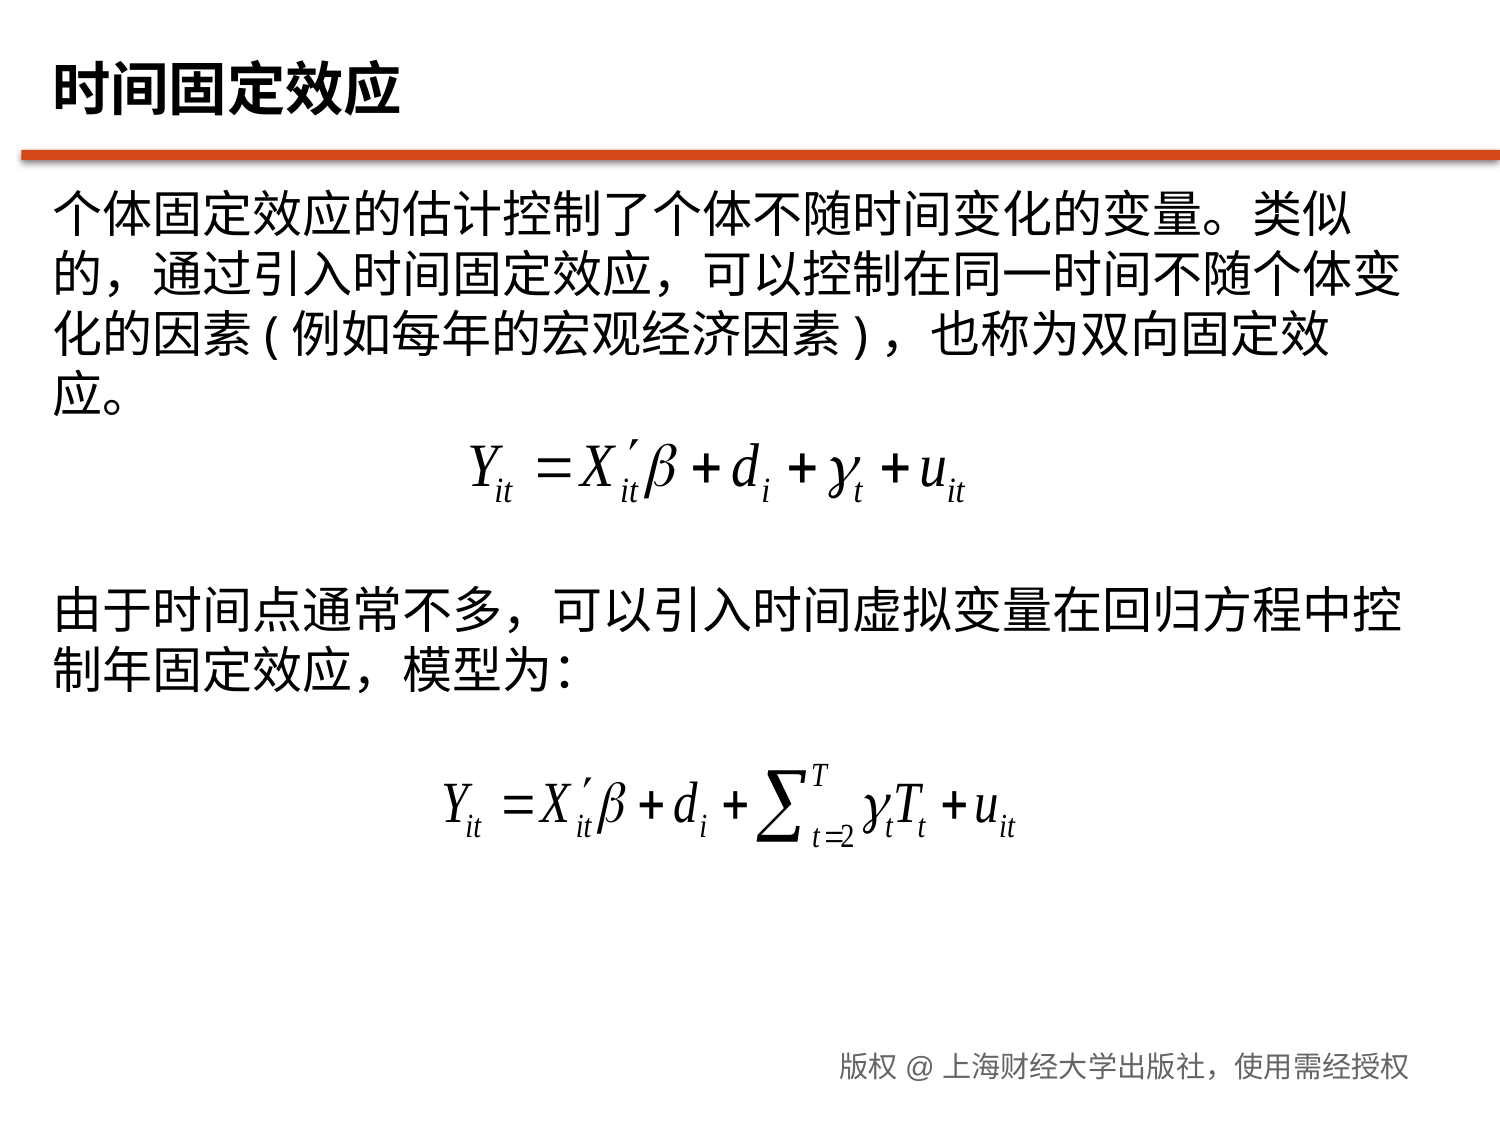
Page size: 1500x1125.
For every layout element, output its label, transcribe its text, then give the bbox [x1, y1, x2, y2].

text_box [437, 749, 1026, 862]
title 时间固定效应 [37, 50, 1425, 138]
list 个体固定效应的估计控制了个体不随时间变化的变量。类似的，通过引入时间固定效应，可以控制在同一时间不随个体变化的因素(例如每年的宏观经济因素)，也称为双向固定效应。 由于时间点通常不多，可以引入时间虚拟变量在回归方程中控制年固定效应，模型为： [37, 175, 1438, 1100]
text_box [462, 424, 976, 518]
footer 版权@上海财经大学出版社，使用需经授权 [825, 1028, 1475, 1104]
